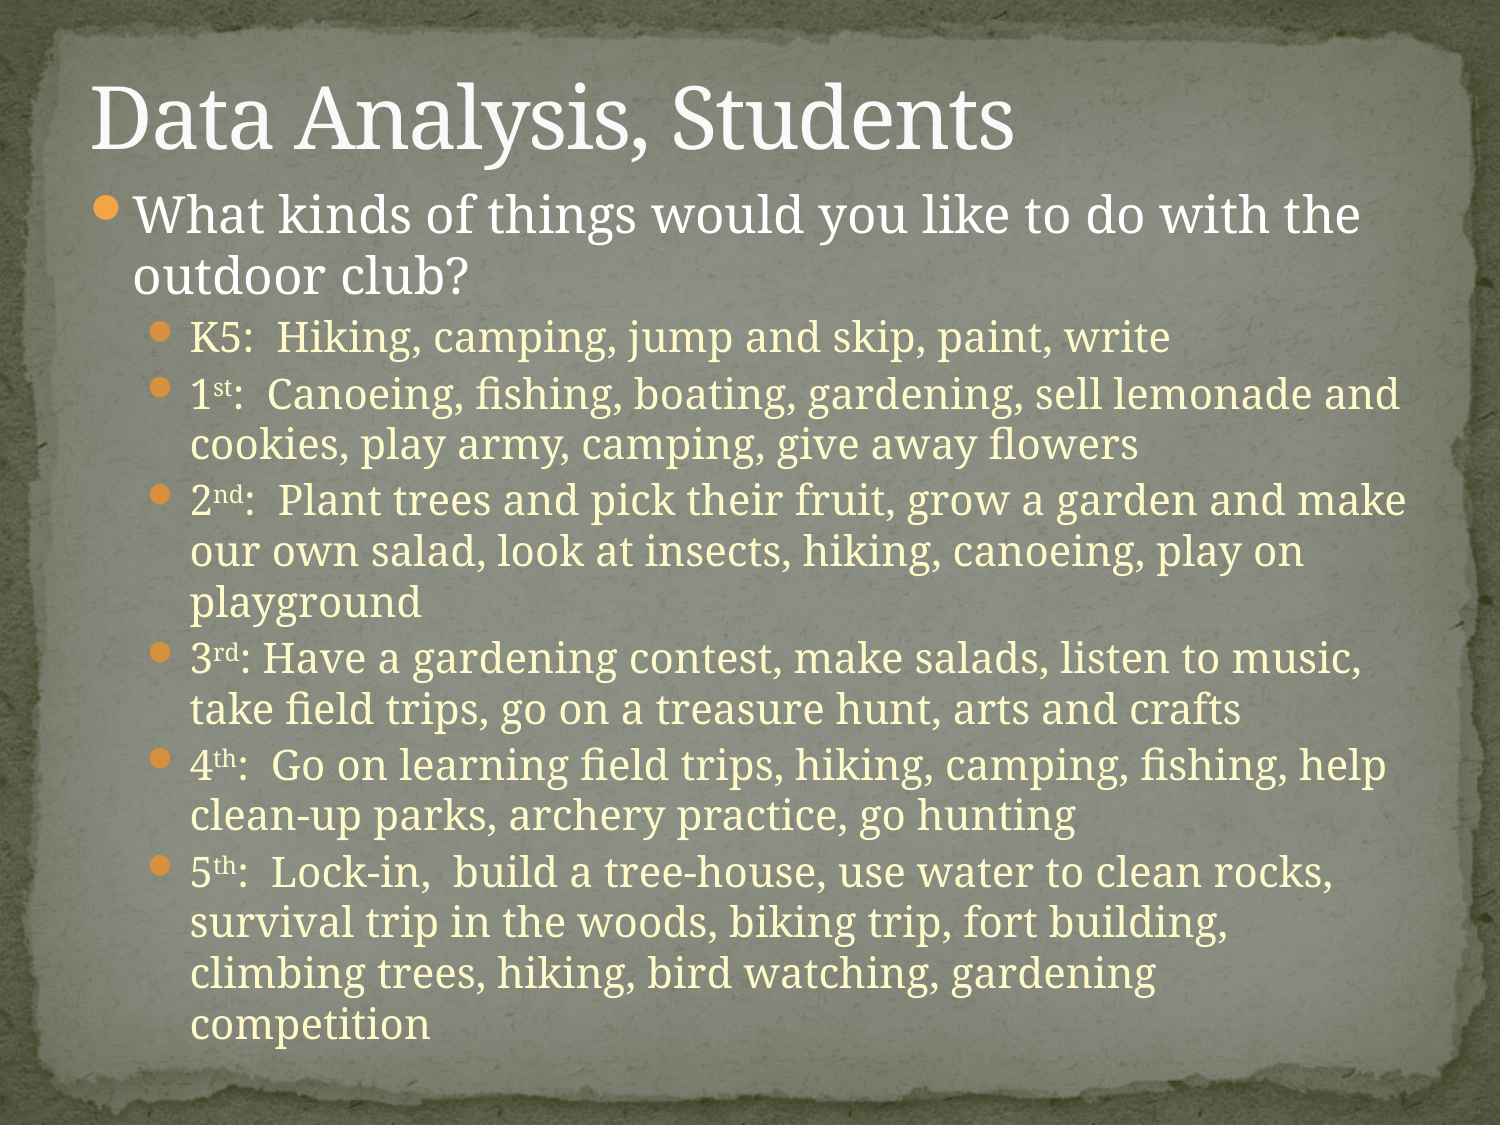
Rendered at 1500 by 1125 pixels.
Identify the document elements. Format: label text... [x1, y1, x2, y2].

title Data Analysis, Students [74, 24, 1425, 175]
list What kinds of things would you like to do with the outdoor club? K5: Hiking, camping, jump and skip, paint, write 1st: Canoeing, fishing, boating, gardening, sell lemonade and cookies, play army, camping, give away flowers 2nd: Plant trees and pick their fruit, grow a garden and make our own salad, look at insects, hiking, canoeing, play on playground 3rd: Have a gardening contest, make salads, listen to music, take field trips, go on a treasure hunt, arts and crafts 4th: Go on learning field trips, hiking, camping, fishing, help clean-up parks, archery practice, go hunting 5th: Lock-in, build a tree-house, use water to clean rocks, survival trip in the woods, biking trip, fort building, climbing trees, hiking, bird watching, gardening competition [75, 175, 1425, 1063]
